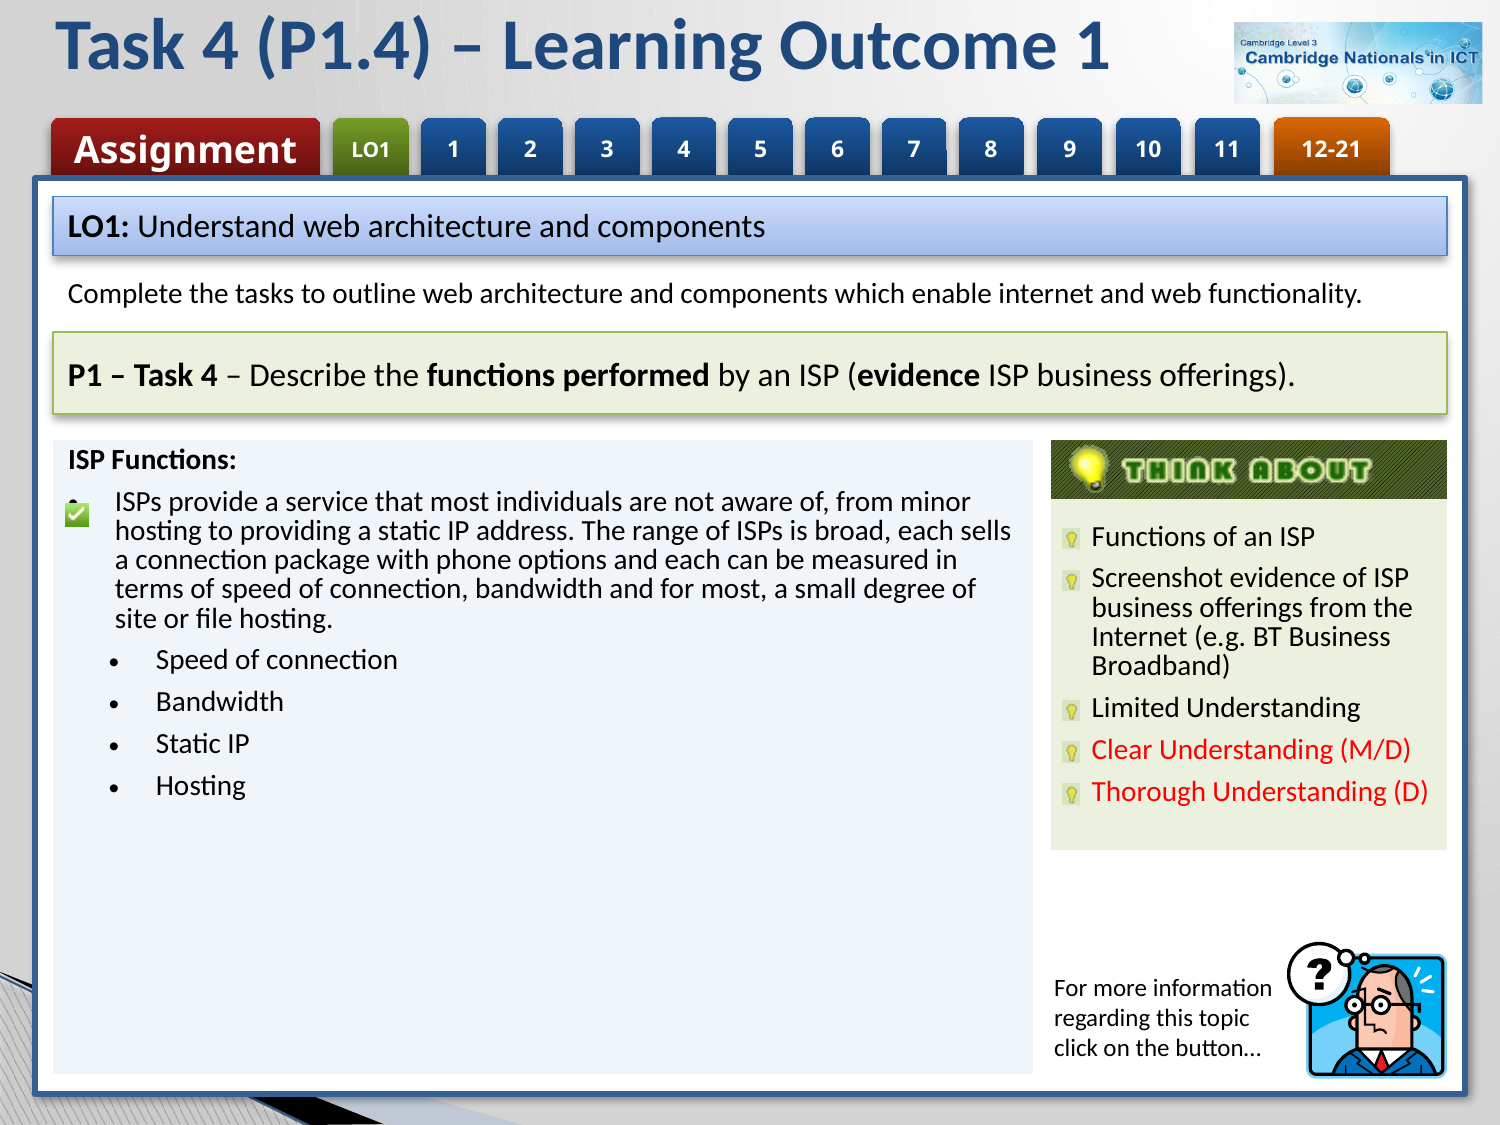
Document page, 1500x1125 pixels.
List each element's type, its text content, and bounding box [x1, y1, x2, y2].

text_box [35, 178, 1465, 1094]
picture [1062, 700, 1080, 721]
picture [1062, 528, 1080, 549]
picture [281, 1114, 303, 1125]
text_box LO1: Understand web architecture and components [52, 196, 1448, 256]
picture [1062, 741, 1080, 763]
text_box P1 – Task 4 – Describe the functions performed by an ISP (evidence ISP business offerings). [52, 331, 1448, 415]
picture [1286, 941, 1448, 1079]
picture [1062, 570, 1080, 591]
title Task 4 (P1.4) – Learning Outcome 1 [40, 0, 1391, 122]
text_box For more information regarding this topic click on the button… [1039, 964, 1280, 1069]
text_box Complete the tasks to outline web architecture and components which enable internet and web functionality. [53, 267, 1447, 317]
table_header [1051, 440, 1447, 499]
picture [1068, 442, 1377, 498]
picture [1391, 22, 1483, 104]
picture [1062, 783, 1080, 805]
picture [65, 503, 89, 527]
table_header ISP Functions: ISPs provide a service that most individuals are not aware of, from minor hosting to providing a static IP address. The range of ISPs is broad, each sells a connection package with phone options and each can be measured in terms of speed of connection, bandwidth and for most, a small degree of site or file hosting. Speed of connection Bandwidth Static IP Hosting [53, 440, 1033, 1074]
table_cell Functions of an ISP Screenshot evidence of ISP business offerings from the Internet (e.g. BT Business Broadband) Limited Understanding Clear Understanding (M/D) Thorough Understanding (D) [1051, 499, 1447, 850]
